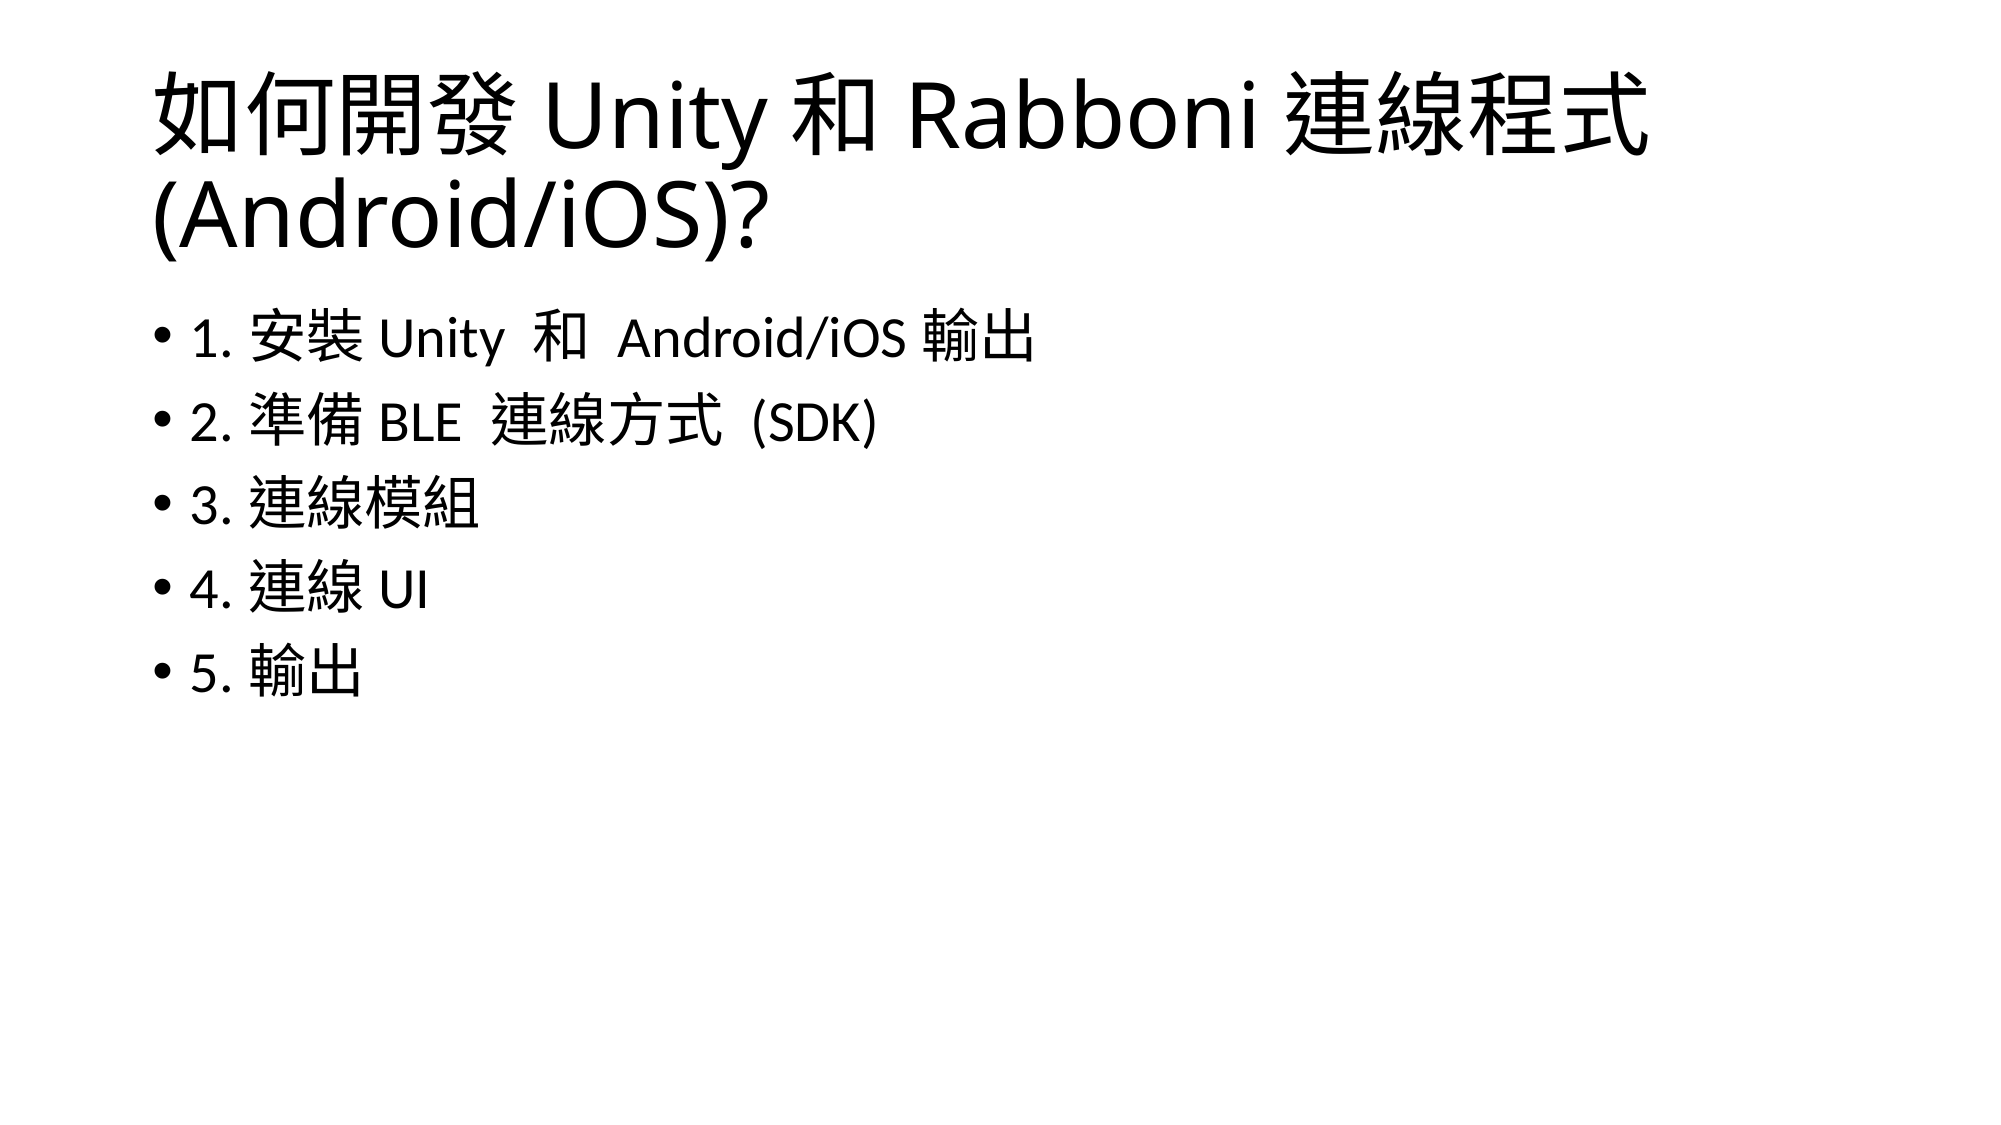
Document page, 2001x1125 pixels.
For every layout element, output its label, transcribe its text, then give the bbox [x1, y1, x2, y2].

title 如何開發Unity和Rabboni連線程式 (Android/iOS)? [137, 59, 1863, 278]
list 1.安裝Unity 和 Android/iOS輸出 2.準備BLE 連線方式 (SDK) 3.連線模組 4.連線UI 5.輸出 [137, 299, 1863, 1014]
